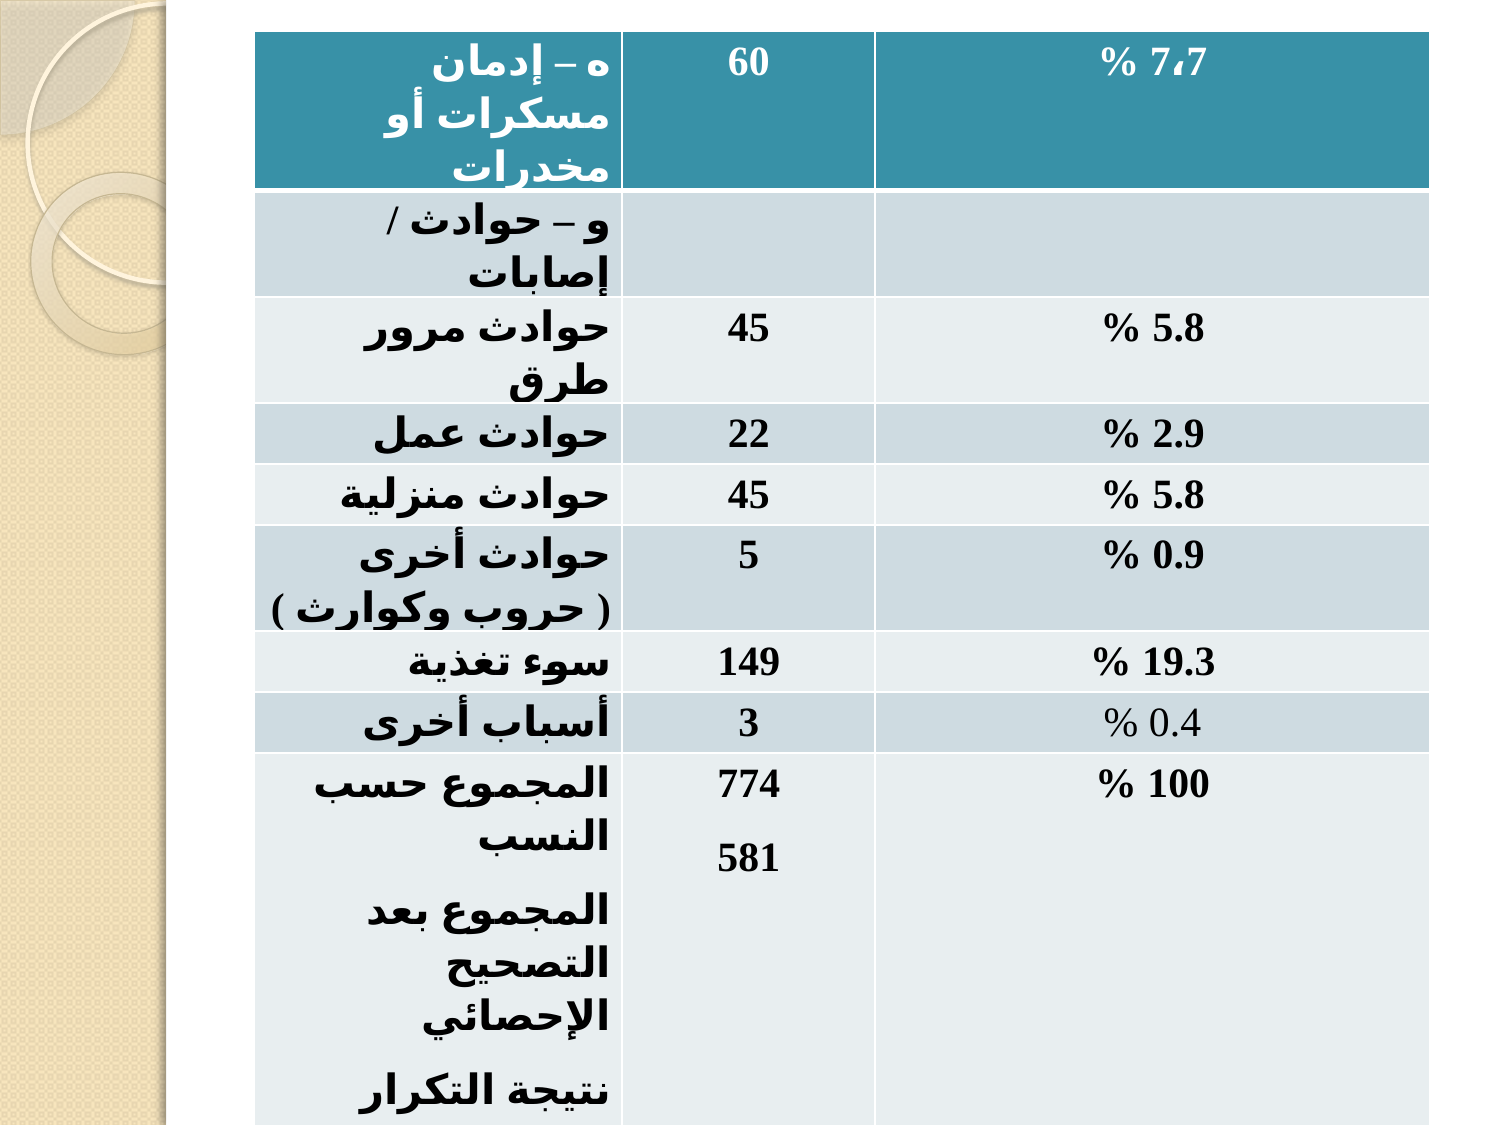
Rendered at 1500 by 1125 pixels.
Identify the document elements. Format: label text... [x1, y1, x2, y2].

table_cell 149 [623, 632, 874, 691]
table_cell 774 581 [623, 754, 874, 1125]
table_cell 5.8 % [876, 465, 1429, 524]
table_cell حوادث مرور طرق [255, 298, 621, 402]
table_cell 0.4 % [876, 693, 1429, 752]
table_header ه – إدمان مسكرات أو مخدرات [255, 32, 621, 188]
table_cell حوادث أخرى ( حروب وكوارث ) [255, 526, 621, 630]
table_cell المجموع حسب النسب المجموع بعد التصحيح الإحصائي نتيجة التكرار المحتمل ( - 25% ) [255, 754, 621, 1125]
table_cell 5 [623, 526, 874, 630]
table_cell 3 [623, 693, 874, 752]
table_cell 100 % [876, 754, 1429, 1125]
table_cell حوادث منزلية [255, 465, 621, 524]
table_cell أسباب أخرى [255, 693, 621, 752]
table_cell [876, 193, 1429, 296]
table_cell سوء تغذية [255, 632, 621, 691]
table_cell 2.9 % [876, 404, 1429, 463]
table_cell و – حوادث / إصابات [255, 193, 621, 296]
table_cell [623, 193, 874, 296]
table_cell 45 [623, 298, 874, 402]
table_cell حوادث عمل [255, 404, 621, 463]
table_cell 0.9 % [876, 526, 1429, 630]
table_cell 22 [623, 404, 874, 463]
table_cell 5.8 % [876, 298, 1429, 402]
table_header 60 [623, 32, 874, 188]
table_cell 45 [623, 465, 874, 524]
table_header 7،7 % [876, 32, 1429, 188]
table_cell 19.3 % [876, 632, 1429, 691]
